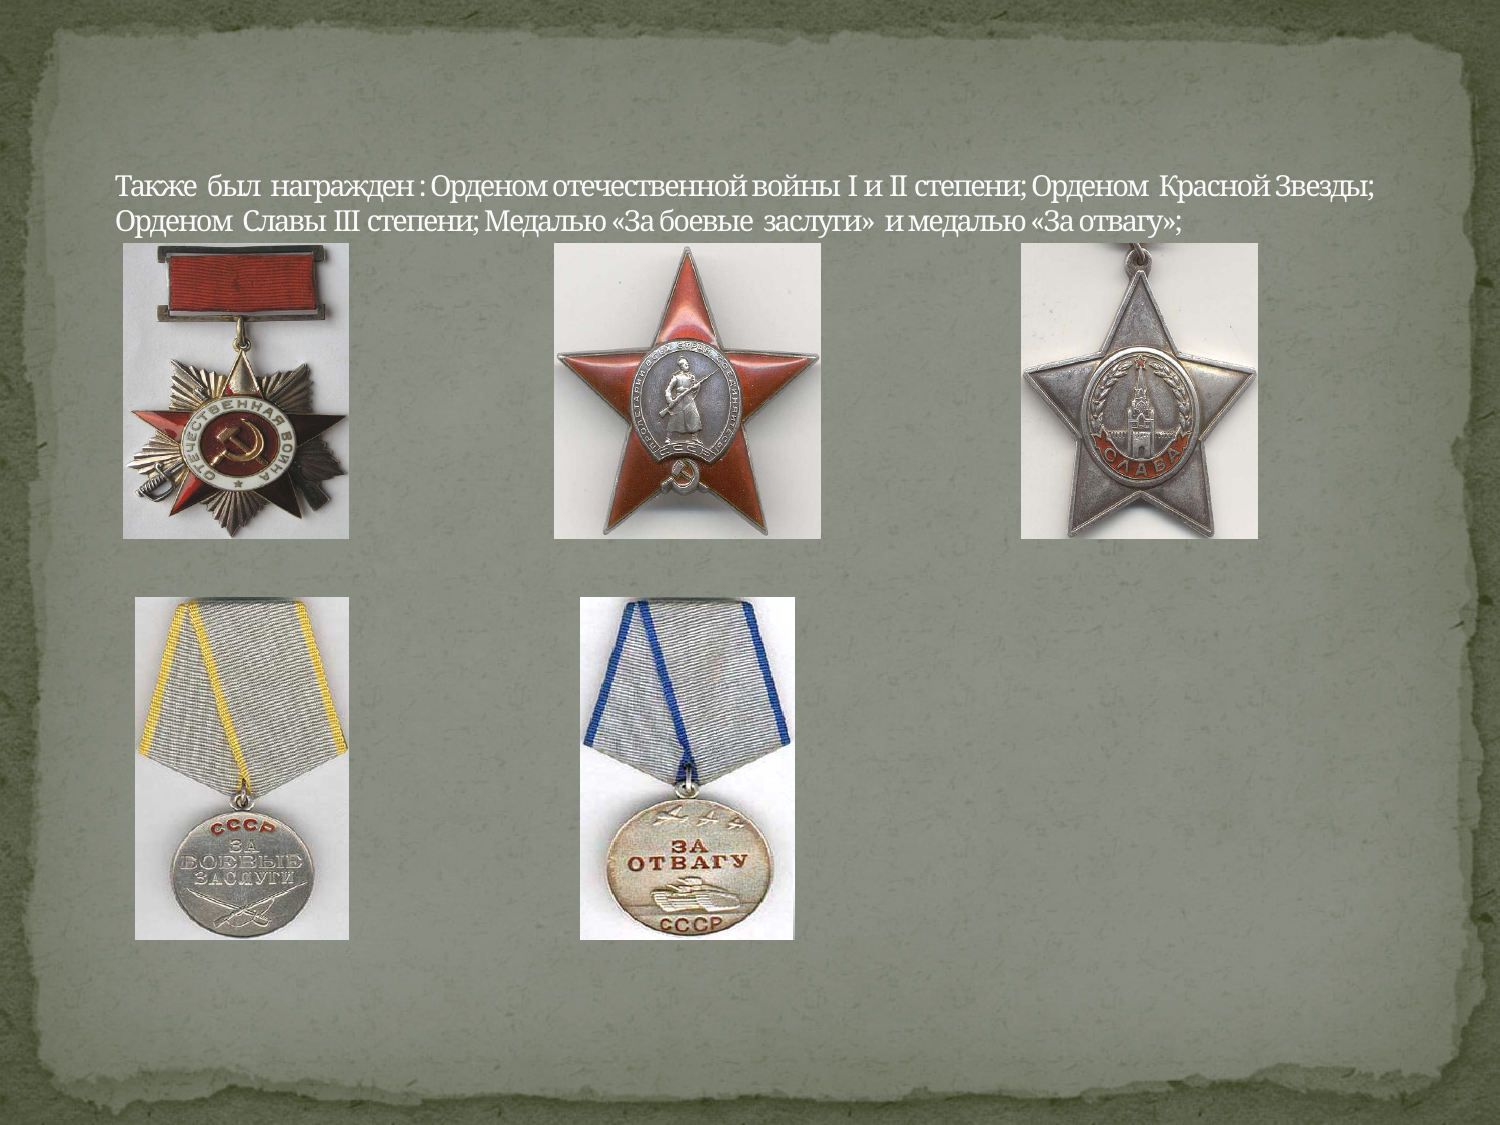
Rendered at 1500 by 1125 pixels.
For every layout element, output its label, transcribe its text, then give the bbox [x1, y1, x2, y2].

picture [1021, 243, 1258, 539]
picture [554, 243, 821, 539]
picture [135, 597, 349, 940]
picture [123, 243, 349, 539]
picture [580, 597, 795, 940]
title Также был награжден : Орденом отечественной войны I и II степени; Орденом Красной Звезды; Орденом Славы III степени; Медалью «За боевые заслуги» и медалью «За отвагу»; [100, 19, 1471, 279]
